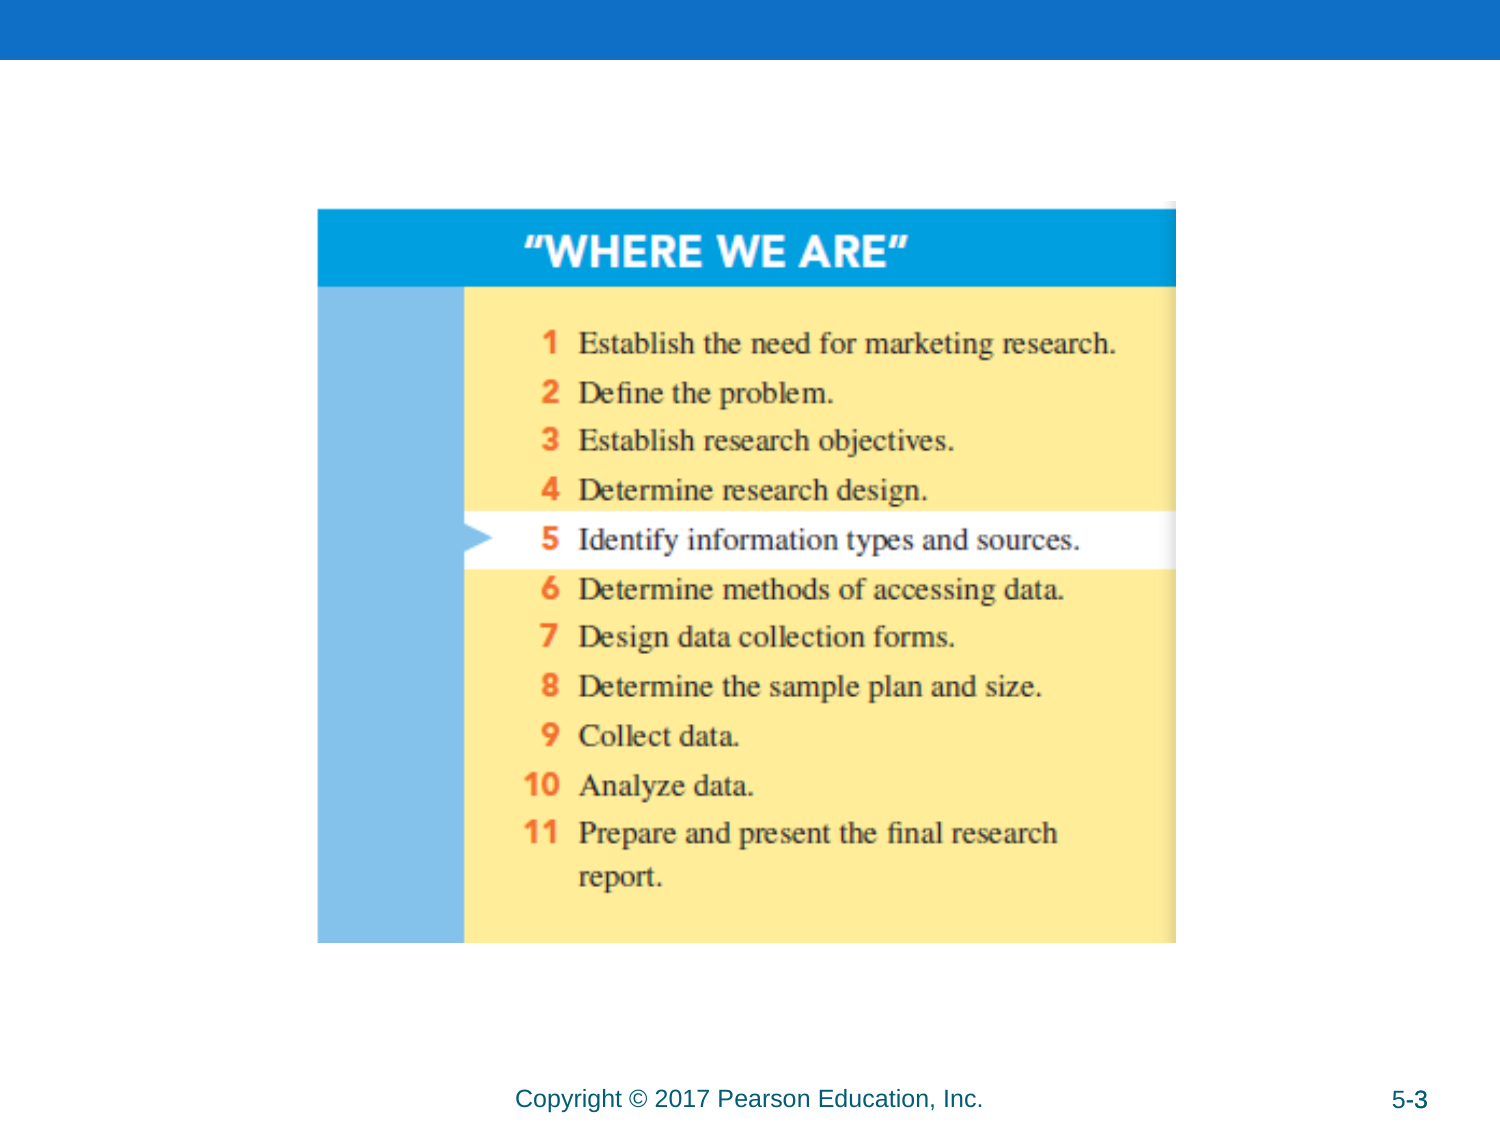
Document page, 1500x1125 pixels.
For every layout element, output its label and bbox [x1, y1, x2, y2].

picture [525, 235, 619, 267]
picture [300, 201, 1176, 944]
picture [889, 235, 908, 248]
picture [799, 235, 832, 267]
picture [652, 235, 677, 267]
picture [624, 235, 647, 267]
picture [680, 235, 703, 267]
picture [835, 235, 886, 267]
picture [641, 1100, 647, 1107]
picture [717, 235, 785, 267]
